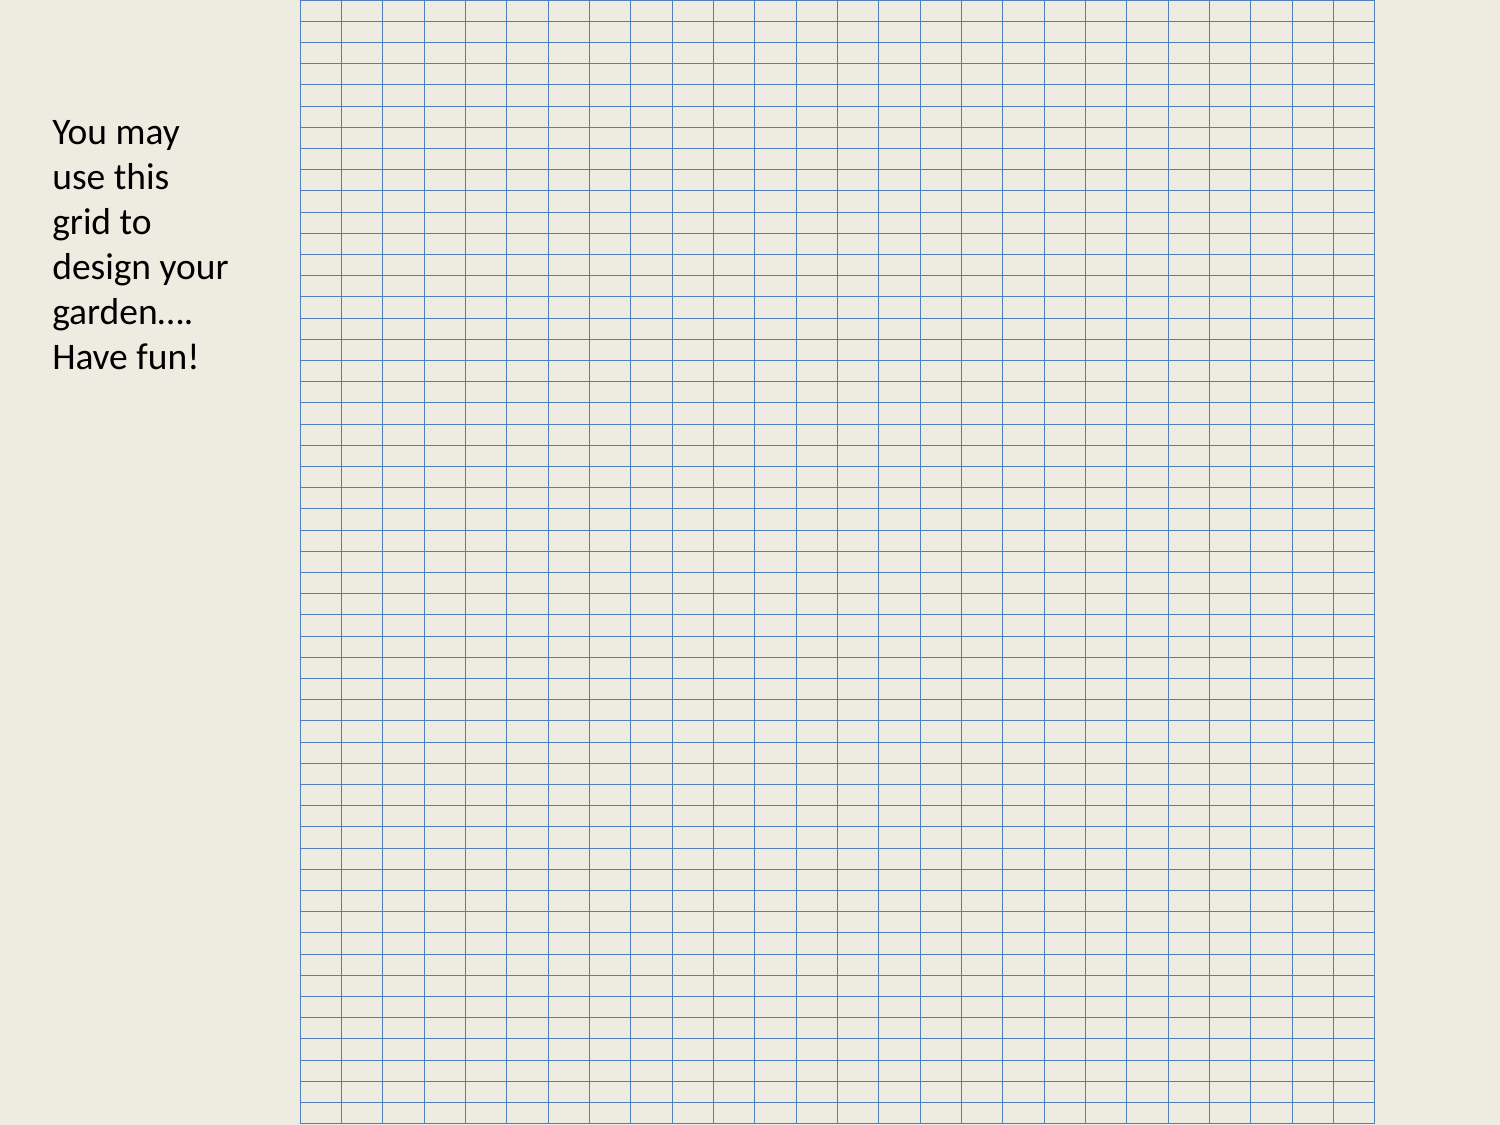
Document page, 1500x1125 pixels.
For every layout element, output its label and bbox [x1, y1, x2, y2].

table_cell [1003, 509, 1044, 530]
table_cell [549, 721, 589, 742]
table_cell [879, 573, 920, 593]
table_cell [466, 849, 506, 869]
table_cell [301, 785, 341, 805]
table_cell [714, 1039, 754, 1060]
table_cell [590, 721, 630, 742]
table_cell [921, 700, 961, 720]
table_cell [1086, 255, 1126, 275]
table_cell [590, 276, 630, 296]
table_cell [1251, 849, 1292, 869]
table_cell [1086, 721, 1126, 742]
table_cell [631, 1039, 672, 1060]
table_cell [631, 1103, 672, 1123]
table_cell [1169, 128, 1209, 148]
table_cell [1003, 806, 1044, 826]
table_cell [342, 679, 382, 699]
table_cell [1210, 170, 1250, 190]
table_cell [631, 213, 672, 233]
table_cell [1086, 382, 1126, 402]
table_cell [1127, 107, 1168, 127]
table_cell [921, 276, 961, 296]
table_cell [1169, 531, 1209, 551]
table_cell [1127, 128, 1168, 148]
table_cell [1210, 721, 1250, 742]
table_cell [1334, 1039, 1374, 1060]
table_cell [1210, 1103, 1250, 1123]
table_cell [590, 912, 630, 932]
table_cell [962, 255, 1002, 275]
table_cell [507, 297, 548, 318]
table_cell [1045, 976, 1085, 996]
table_cell [507, 615, 548, 636]
table_cell [1045, 403, 1085, 424]
table_cell [1334, 637, 1374, 657]
table_cell [755, 594, 796, 614]
table_cell [1334, 170, 1374, 190]
table_cell [1045, 446, 1085, 466]
table_cell [1251, 637, 1292, 657]
table_cell [342, 721, 382, 742]
table_cell [342, 1061, 382, 1081]
table_cell [342, 234, 382, 254]
table_cell [631, 997, 672, 1017]
table_cell [425, 764, 465, 784]
table_cell [797, 933, 837, 954]
table_cell [1293, 509, 1333, 530]
table_cell [590, 764, 630, 784]
table_cell [714, 276, 754, 296]
table_cell [425, 827, 465, 848]
table_cell [1086, 1039, 1126, 1060]
table_cell [590, 552, 630, 572]
table_cell [590, 827, 630, 848]
table_cell [342, 933, 382, 954]
table_cell [797, 276, 837, 296]
table_cell [1169, 191, 1209, 212]
table_cell [1086, 149, 1126, 169]
table_cell [383, 933, 424, 954]
table_cell [962, 933, 1002, 954]
table_cell [1251, 446, 1292, 466]
table_cell [673, 870, 713, 890]
table_cell [1210, 764, 1250, 784]
table_cell [631, 85, 672, 106]
table_cell [549, 785, 589, 805]
table_cell [301, 531, 341, 551]
table_cell [1293, 467, 1333, 487]
table_cell [1293, 870, 1333, 890]
table_cell [1334, 827, 1374, 848]
table_cell [507, 891, 548, 911]
table_cell [1169, 891, 1209, 911]
table_cell [755, 700, 796, 720]
table_cell [879, 128, 920, 148]
table_cell [383, 509, 424, 530]
table_cell [549, 467, 589, 487]
table_cell [1334, 870, 1374, 890]
table_cell [797, 425, 837, 445]
table_header [921, 1, 961, 21]
table_cell [1169, 382, 1209, 402]
table_cell [1086, 488, 1126, 508]
table_cell [962, 85, 1002, 106]
table_cell [301, 276, 341, 296]
table_cell [838, 509, 878, 530]
table_cell [921, 43, 961, 63]
table_cell [1127, 912, 1168, 932]
table_cell [507, 43, 548, 63]
table_cell [301, 340, 341, 360]
table_cell [466, 679, 506, 699]
table_cell [1251, 933, 1292, 954]
table_cell [962, 64, 1002, 84]
table_cell [425, 1018, 465, 1038]
table_cell [507, 933, 548, 954]
table_cell [838, 255, 878, 275]
table_cell [1334, 615, 1374, 636]
table_cell [879, 721, 920, 742]
table_cell [838, 382, 878, 402]
table_header [1045, 1, 1085, 21]
table_cell [1045, 658, 1085, 678]
table_cell [797, 700, 837, 720]
table_cell [962, 446, 1002, 466]
table_cell [755, 1039, 796, 1060]
table_cell [1293, 382, 1333, 402]
table_cell [1045, 764, 1085, 784]
table_cell [631, 255, 672, 275]
table_cell [383, 891, 424, 911]
table_cell [1251, 955, 1292, 975]
table_cell [549, 743, 589, 763]
table_cell [507, 721, 548, 742]
table_cell [879, 1061, 920, 1081]
table_cell [1251, 531, 1292, 551]
table_cell [383, 170, 424, 190]
table_cell [1127, 679, 1168, 699]
table_cell [1334, 1103, 1374, 1123]
table_cell [1045, 721, 1085, 742]
table_cell [1334, 340, 1374, 360]
table_cell [879, 1018, 920, 1038]
table_cell [1210, 361, 1250, 381]
table_cell [631, 700, 672, 720]
table_cell [921, 509, 961, 530]
table_cell [673, 403, 713, 424]
table_cell [1293, 1103, 1333, 1123]
table_cell [1293, 721, 1333, 742]
table_cell [1210, 531, 1250, 551]
table_cell [590, 213, 630, 233]
table_cell [549, 552, 589, 572]
table_cell [1003, 594, 1044, 614]
table_cell [425, 85, 465, 106]
table_cell [962, 743, 1002, 763]
table_cell [1293, 827, 1333, 848]
table_cell [755, 276, 796, 296]
table_cell [1210, 870, 1250, 890]
table_cell [590, 488, 630, 508]
table_cell [466, 933, 506, 954]
table_cell [425, 637, 465, 657]
table_cell [1334, 149, 1374, 169]
table_cell [1127, 467, 1168, 487]
table_cell [507, 234, 548, 254]
table_cell [631, 22, 672, 42]
table_cell [1127, 488, 1168, 508]
table_cell [1293, 361, 1333, 381]
table_cell [714, 213, 754, 233]
table_cell [1086, 637, 1126, 657]
table_cell [1293, 488, 1333, 508]
table_cell [1293, 997, 1333, 1017]
table_header [1003, 1, 1044, 21]
table_cell [797, 297, 837, 318]
table_cell [383, 615, 424, 636]
table_cell [1293, 149, 1333, 169]
table_cell [1003, 43, 1044, 63]
table_cell [425, 446, 465, 466]
table_cell [383, 340, 424, 360]
table_cell [1127, 297, 1168, 318]
table_cell [590, 743, 630, 763]
table_cell [1293, 43, 1333, 63]
table_cell [1169, 955, 1209, 975]
table_cell [1003, 403, 1044, 424]
table_cell [590, 1018, 630, 1038]
table_cell [1045, 997, 1085, 1017]
table_cell [714, 297, 754, 318]
table_cell [1045, 1061, 1085, 1081]
table_cell [425, 425, 465, 445]
table_cell [1169, 509, 1209, 530]
table_cell [1045, 361, 1085, 381]
table_cell [549, 531, 589, 551]
table_cell [383, 785, 424, 805]
table_cell [797, 997, 837, 1017]
table_cell [962, 849, 1002, 869]
table_cell [1127, 234, 1168, 254]
table_cell [1127, 785, 1168, 805]
table_cell [466, 955, 506, 975]
table_cell [797, 870, 837, 890]
table_cell [507, 743, 548, 763]
table_cell [1293, 806, 1333, 826]
table_cell [1127, 382, 1168, 402]
table_cell [1127, 509, 1168, 530]
table_cell [507, 870, 548, 890]
table_cell [549, 297, 589, 318]
table_cell [1169, 319, 1209, 339]
table_cell [1003, 615, 1044, 636]
table_cell [466, 149, 506, 169]
table_cell [301, 43, 341, 63]
table_cell [301, 255, 341, 275]
table_cell [838, 319, 878, 339]
table_cell [631, 319, 672, 339]
table_header [466, 1, 506, 21]
table_cell [879, 870, 920, 890]
table_cell [673, 531, 713, 551]
table_cell [425, 319, 465, 339]
table_cell [507, 531, 548, 551]
table_cell [1293, 594, 1333, 614]
table_cell [714, 912, 754, 932]
table_cell [838, 128, 878, 148]
table_cell [1334, 721, 1374, 742]
table_cell [301, 297, 341, 318]
table_cell [631, 615, 672, 636]
table_cell [466, 594, 506, 614]
table_cell [1334, 276, 1374, 296]
table_cell [755, 297, 796, 318]
table_cell [1003, 170, 1044, 190]
table_cell [507, 170, 548, 190]
table_cell [921, 912, 961, 932]
table_cell [879, 531, 920, 551]
table_cell [755, 785, 796, 805]
table_cell [549, 1039, 589, 1060]
table_cell [879, 658, 920, 678]
table_cell [1210, 43, 1250, 63]
table_cell [301, 403, 341, 424]
table_cell [1293, 276, 1333, 296]
table_cell [1003, 764, 1044, 784]
table_cell [755, 170, 796, 190]
table_cell [466, 425, 506, 445]
table_cell [631, 955, 672, 975]
table_cell [879, 1039, 920, 1060]
table_cell [962, 721, 1002, 742]
table_cell [714, 234, 754, 254]
table_cell [714, 319, 754, 339]
table_cell [797, 531, 837, 551]
table_cell [755, 85, 796, 106]
table_cell [1127, 700, 1168, 720]
table_cell [755, 234, 796, 254]
table_cell [301, 721, 341, 742]
table_cell [797, 637, 837, 657]
table_cell [1086, 912, 1126, 932]
table_header [1334, 1, 1374, 21]
table_cell [1127, 340, 1168, 360]
table_cell [879, 382, 920, 402]
table_cell [549, 425, 589, 445]
table_cell [425, 234, 465, 254]
table_cell [301, 806, 341, 826]
table_cell [962, 340, 1002, 360]
table_cell [838, 1082, 878, 1102]
table_header [1127, 1, 1168, 21]
table_cell [1210, 594, 1250, 614]
table_cell [631, 276, 672, 296]
table_cell [590, 22, 630, 42]
table_cell [797, 509, 837, 530]
table_cell [755, 403, 796, 424]
table_cell [879, 594, 920, 614]
table_cell [549, 107, 589, 127]
table_cell [838, 43, 878, 63]
table_cell [631, 764, 672, 784]
table_cell [1334, 955, 1374, 975]
table_cell [673, 467, 713, 487]
table_cell [301, 827, 341, 848]
table_cell [549, 1061, 589, 1081]
table_cell [507, 213, 548, 233]
table_cell [342, 425, 382, 445]
table_cell [714, 933, 754, 954]
table_cell [879, 107, 920, 127]
table_cell [383, 1039, 424, 1060]
table_cell [797, 128, 837, 148]
table_cell [1127, 64, 1168, 84]
table_cell [631, 573, 672, 593]
table_cell [1293, 764, 1333, 784]
table_cell [1210, 467, 1250, 487]
table_cell [921, 107, 961, 127]
table_cell [301, 976, 341, 996]
table_cell [879, 255, 920, 275]
table_cell [507, 1018, 548, 1038]
table_cell [1169, 1039, 1209, 1060]
table_cell [1045, 594, 1085, 614]
table_cell [1210, 658, 1250, 678]
table_cell [590, 297, 630, 318]
table_cell [797, 170, 837, 190]
table_cell [714, 43, 754, 63]
table_cell [1169, 912, 1209, 932]
table_cell [342, 382, 382, 402]
table_cell [631, 234, 672, 254]
table_cell [1003, 467, 1044, 487]
table_cell [714, 382, 754, 402]
table_cell [714, 764, 754, 784]
table_cell [342, 637, 382, 657]
table_cell [342, 764, 382, 784]
table_cell [921, 637, 961, 657]
table_cell [838, 743, 878, 763]
table_cell [838, 976, 878, 996]
table_cell [879, 340, 920, 360]
table_cell [1127, 446, 1168, 466]
table_cell [1003, 128, 1044, 148]
table_cell [755, 1082, 796, 1102]
table_cell [921, 361, 961, 381]
table_cell [1045, 637, 1085, 657]
table_cell [1251, 785, 1292, 805]
table_cell [383, 849, 424, 869]
table_cell [383, 976, 424, 996]
table_cell [1086, 1103, 1126, 1123]
table_cell [962, 297, 1002, 318]
table_cell [383, 743, 424, 763]
table_cell [1251, 573, 1292, 593]
table_cell [714, 700, 754, 720]
table_cell [673, 806, 713, 826]
table_cell [1127, 85, 1168, 106]
table_cell [425, 721, 465, 742]
table_cell [383, 107, 424, 127]
table_cell [1169, 933, 1209, 954]
table_cell [1127, 170, 1168, 190]
table_cell [301, 700, 341, 720]
table_cell [590, 615, 630, 636]
table_cell [1045, 234, 1085, 254]
table_cell [425, 255, 465, 275]
table_cell [1086, 128, 1126, 148]
table_cell [1003, 997, 1044, 1017]
table_cell [549, 128, 589, 148]
table_cell [1251, 403, 1292, 424]
table_cell [714, 955, 754, 975]
table_cell [673, 615, 713, 636]
table_cell [1334, 976, 1374, 996]
table_cell [301, 997, 341, 1017]
table_cell [342, 806, 382, 826]
table_cell [962, 1082, 1002, 1102]
table_cell [673, 64, 713, 84]
table_cell [714, 22, 754, 42]
table_cell [921, 1103, 961, 1123]
table_cell [507, 509, 548, 530]
table_cell [507, 658, 548, 678]
table_cell [755, 870, 796, 890]
table_cell [797, 594, 837, 614]
table_cell [714, 1103, 754, 1123]
table_cell [838, 849, 878, 869]
table_cell [507, 488, 548, 508]
table_cell [921, 764, 961, 784]
table_cell [714, 997, 754, 1017]
table_cell [1086, 658, 1126, 678]
table_cell [466, 488, 506, 508]
table_cell [1086, 170, 1126, 190]
table_cell [342, 573, 382, 593]
table_cell [549, 319, 589, 339]
table_cell [797, 1039, 837, 1060]
table_cell [838, 446, 878, 466]
table_cell [301, 446, 341, 466]
table_cell [879, 85, 920, 106]
table_cell [301, 764, 341, 784]
table_cell [879, 891, 920, 911]
table_cell [1293, 573, 1333, 593]
table_cell [507, 912, 548, 932]
table_cell [1003, 107, 1044, 127]
table_cell [466, 1082, 506, 1102]
table_cell [962, 637, 1002, 657]
table_cell [755, 637, 796, 657]
table_cell [549, 933, 589, 954]
table_cell [1334, 128, 1374, 148]
table_header [1251, 1, 1292, 21]
table_cell [921, 615, 961, 636]
table_cell [1169, 234, 1209, 254]
table_cell [1334, 785, 1374, 805]
table_cell [1003, 149, 1044, 169]
table_cell [797, 1082, 837, 1102]
table_cell [549, 22, 589, 42]
table_cell [466, 700, 506, 720]
table_cell [1127, 1082, 1168, 1102]
table_cell [673, 191, 713, 212]
table_cell [590, 997, 630, 1017]
table_cell [673, 891, 713, 911]
table_cell [1251, 976, 1292, 996]
table_cell [1251, 170, 1292, 190]
table_cell [962, 361, 1002, 381]
table_cell [466, 806, 506, 826]
table_cell [1045, 340, 1085, 360]
table_cell [1169, 637, 1209, 657]
table_cell [962, 552, 1002, 572]
table_cell [425, 594, 465, 614]
table_cell [1045, 827, 1085, 848]
table_cell [714, 170, 754, 190]
table_cell [1210, 382, 1250, 402]
table_cell [549, 446, 589, 466]
table_cell [838, 764, 878, 784]
table_cell [301, 85, 341, 106]
table_cell [466, 107, 506, 127]
table_cell [962, 170, 1002, 190]
table_cell [714, 743, 754, 763]
table_cell [879, 213, 920, 233]
table_cell [797, 658, 837, 678]
table_cell [631, 870, 672, 890]
table_cell [1251, 700, 1292, 720]
table_cell [549, 191, 589, 212]
table_cell [1251, 340, 1292, 360]
table_cell [1251, 1082, 1292, 1102]
table_cell [1251, 213, 1292, 233]
table_cell [1210, 107, 1250, 127]
table_cell [1169, 467, 1209, 487]
table_cell [590, 658, 630, 678]
table_cell [673, 43, 713, 63]
table_cell [797, 319, 837, 339]
table_cell [755, 615, 796, 636]
table_cell [1127, 594, 1168, 614]
table_cell [879, 785, 920, 805]
text_box [37, 99, 250, 385]
table_cell [714, 531, 754, 551]
table_cell [1293, 976, 1333, 996]
table_cell [755, 107, 796, 127]
table_cell [921, 191, 961, 212]
table_cell [921, 128, 961, 148]
table_cell [797, 22, 837, 42]
table_cell [342, 467, 382, 487]
table_cell [425, 743, 465, 763]
table_cell [1210, 128, 1250, 148]
table_cell [1086, 425, 1126, 445]
table_cell [1334, 806, 1374, 826]
table_cell [673, 128, 713, 148]
table_cell [631, 721, 672, 742]
table_cell [425, 128, 465, 148]
table_cell [673, 319, 713, 339]
table_cell [838, 891, 878, 911]
table_cell [1045, 467, 1085, 487]
table_cell [342, 615, 382, 636]
table_cell [342, 107, 382, 127]
table_cell [755, 976, 796, 996]
table_cell [714, 85, 754, 106]
table_cell [1169, 170, 1209, 190]
table_cell [1003, 870, 1044, 890]
table_cell [797, 340, 837, 360]
table_cell [466, 22, 506, 42]
table_cell [631, 425, 672, 445]
table_cell [714, 128, 754, 148]
table_cell [921, 213, 961, 233]
table_cell [1127, 764, 1168, 784]
table_cell [755, 573, 796, 593]
table_cell [425, 679, 465, 699]
table_cell [1086, 107, 1126, 127]
table_cell [1251, 276, 1292, 296]
table_cell [1045, 297, 1085, 318]
table_cell [755, 912, 796, 932]
table_cell [631, 128, 672, 148]
table_cell [673, 785, 713, 805]
table_cell [755, 255, 796, 275]
table_cell [342, 955, 382, 975]
table_cell [590, 149, 630, 169]
table_cell [755, 743, 796, 763]
table_cell [755, 488, 796, 508]
table_cell [714, 64, 754, 84]
table_cell [631, 552, 672, 572]
table_cell [1210, 637, 1250, 657]
table_cell [1169, 997, 1209, 1017]
table_cell [714, 255, 754, 275]
table_cell [838, 658, 878, 678]
table_cell [342, 658, 382, 678]
table_cell [879, 425, 920, 445]
table_cell [797, 43, 837, 63]
table_cell [383, 234, 424, 254]
table_cell [342, 594, 382, 614]
table_cell [1251, 658, 1292, 678]
table_cell [301, 170, 341, 190]
table_cell [962, 213, 1002, 233]
table_cell [1086, 933, 1126, 954]
table_cell [1251, 679, 1292, 699]
table_cell [673, 827, 713, 848]
table_cell [838, 721, 878, 742]
table_cell [797, 403, 837, 424]
table_cell [425, 107, 465, 127]
table_cell [962, 912, 1002, 932]
table_cell [921, 403, 961, 424]
table_cell [1127, 891, 1168, 911]
table_cell [921, 827, 961, 848]
table_cell [507, 594, 548, 614]
table_cell [962, 997, 1002, 1017]
table_cell [1210, 297, 1250, 318]
table_cell [755, 64, 796, 84]
table_cell [1127, 361, 1168, 381]
table_cell [714, 340, 754, 360]
table_cell [631, 467, 672, 487]
table_cell [1293, 531, 1333, 551]
table_cell [590, 64, 630, 84]
table_cell [549, 976, 589, 996]
table_cell [1127, 213, 1168, 233]
table_cell [383, 531, 424, 551]
table_cell [797, 382, 837, 402]
table_cell [631, 912, 672, 932]
table_cell [962, 234, 1002, 254]
table_cell [962, 531, 1002, 551]
table_cell [549, 827, 589, 848]
table_cell [507, 785, 548, 805]
table_cell [590, 1082, 630, 1102]
table_cell [1003, 191, 1044, 212]
table_cell [590, 870, 630, 890]
table_cell [590, 637, 630, 657]
table_cell [879, 849, 920, 869]
table_cell [797, 234, 837, 254]
table_cell [466, 446, 506, 466]
table_cell [1293, 637, 1333, 657]
table_cell [1251, 912, 1292, 932]
table_cell [1251, 319, 1292, 339]
table_cell [383, 425, 424, 445]
table_cell [673, 721, 713, 742]
table_cell [425, 488, 465, 508]
table_cell [1045, 552, 1085, 572]
table_cell [383, 806, 424, 826]
table_cell [507, 976, 548, 996]
table_cell [838, 276, 878, 296]
table_cell [466, 382, 506, 402]
table_cell [590, 806, 630, 826]
table_cell [962, 191, 1002, 212]
table_cell [1045, 22, 1085, 42]
table_cell [1334, 488, 1374, 508]
table_cell [549, 1018, 589, 1038]
table_cell [590, 849, 630, 869]
table_cell [838, 552, 878, 572]
table_cell [342, 276, 382, 296]
table_cell [1003, 1018, 1044, 1038]
table_cell [590, 340, 630, 360]
table_cell [549, 170, 589, 190]
table_cell [383, 297, 424, 318]
table_cell [1127, 319, 1168, 339]
table_cell [590, 785, 630, 805]
table_cell [549, 764, 589, 784]
table_cell [1334, 191, 1374, 212]
table_cell [507, 128, 548, 148]
table_cell [631, 785, 672, 805]
table_cell [1045, 933, 1085, 954]
table_cell [714, 467, 754, 487]
table_cell [301, 107, 341, 127]
table_cell [1293, 297, 1333, 318]
table_cell [1127, 933, 1168, 954]
table_cell [1334, 85, 1374, 106]
table_cell [466, 213, 506, 233]
table_cell [1127, 149, 1168, 169]
table_cell [797, 213, 837, 233]
table_cell [962, 764, 1002, 784]
table_header [1169, 1, 1209, 21]
table_cell [838, 361, 878, 381]
table_cell [1210, 425, 1250, 445]
table_cell [879, 297, 920, 318]
table_cell [1210, 615, 1250, 636]
table_cell [1169, 213, 1209, 233]
table_cell [1003, 891, 1044, 911]
table_cell [507, 149, 548, 169]
table_cell [507, 382, 548, 402]
table_cell [1046, 65, 1084, 83]
table_cell [1169, 785, 1209, 805]
table_cell [1086, 552, 1126, 572]
table_cell [1293, 891, 1333, 911]
table_cell [673, 446, 713, 466]
table_cell [921, 870, 961, 890]
table_cell [1210, 806, 1250, 826]
table_cell [838, 1039, 878, 1060]
table_cell [1169, 361, 1209, 381]
table_cell [1127, 255, 1168, 275]
table_cell [797, 85, 837, 106]
table_cell [1003, 679, 1044, 699]
table_cell [507, 955, 548, 975]
table_cell [797, 743, 837, 763]
table_cell [1003, 255, 1044, 275]
table_cell [507, 107, 548, 127]
table_cell [1251, 721, 1292, 742]
table_cell [1003, 1039, 1044, 1060]
table_cell [301, 488, 341, 508]
table_cell [507, 361, 548, 381]
table_cell [301, 594, 341, 614]
table_cell [383, 870, 424, 890]
table_cell [425, 403, 465, 424]
table_cell [1086, 1061, 1126, 1081]
table_cell [507, 1103, 548, 1123]
table_cell [1127, 43, 1168, 63]
table_cell [425, 997, 465, 1017]
table_cell [1003, 1103, 1044, 1123]
table_cell [549, 997, 589, 1017]
table_cell [755, 382, 796, 402]
table_cell [962, 509, 1002, 530]
table_cell [673, 1103, 713, 1123]
table_cell [879, 467, 920, 487]
table_cell [590, 382, 630, 402]
table_cell [1127, 573, 1168, 593]
table_cell [631, 488, 672, 508]
table_cell [921, 743, 961, 763]
table_cell [590, 679, 630, 699]
table_cell [1334, 297, 1374, 318]
table_cell [425, 170, 465, 190]
table_cell [755, 933, 796, 954]
table_cell [383, 1082, 424, 1102]
table_cell [755, 806, 796, 826]
table_cell [1086, 276, 1126, 296]
table_cell [383, 1103, 424, 1123]
table_cell [838, 679, 878, 699]
table_cell [342, 488, 382, 508]
table_cell [714, 721, 754, 742]
table_cell [921, 255, 961, 275]
table_cell [466, 170, 506, 190]
table_cell [342, 785, 382, 805]
table_cell [1003, 213, 1044, 233]
table_cell [631, 382, 672, 402]
table_cell [631, 403, 672, 424]
table_cell [714, 509, 754, 530]
table_cell [1251, 594, 1292, 614]
table_cell [507, 255, 548, 275]
table_cell [1003, 976, 1044, 996]
table_cell [673, 234, 713, 254]
table_header [342, 1, 382, 21]
table_cell [673, 509, 713, 530]
table_cell [1045, 785, 1085, 805]
table_cell [466, 785, 506, 805]
table_cell [1045, 1082, 1085, 1102]
table_cell [1045, 425, 1085, 445]
table_cell [342, 849, 382, 869]
table_cell [342, 43, 382, 63]
table_cell [631, 1061, 672, 1081]
table_cell [673, 552, 713, 572]
table_cell [549, 955, 589, 975]
table_cell [383, 446, 424, 466]
table_cell [507, 276, 548, 296]
table_cell [466, 297, 506, 318]
table_cell [755, 22, 796, 42]
table_cell [838, 997, 878, 1017]
table_cell [755, 191, 796, 212]
table_cell [1334, 467, 1374, 487]
table_cell [1210, 255, 1250, 275]
table_cell [1251, 128, 1292, 148]
table_cell [838, 107, 878, 127]
table_cell [673, 22, 713, 42]
table_cell [962, 467, 1002, 487]
table_cell [1210, 64, 1250, 84]
table_cell [1334, 382, 1374, 402]
table_cell [425, 467, 465, 487]
table_cell [383, 679, 424, 699]
table_cell [383, 594, 424, 614]
table_cell [673, 594, 713, 614]
table_cell [301, 849, 341, 869]
table_cell [590, 1103, 630, 1123]
table_cell [879, 743, 920, 763]
table_cell [1169, 297, 1209, 318]
table_cell [755, 721, 796, 742]
table_header [1293, 1, 1333, 21]
table_cell [921, 234, 961, 254]
table_cell [879, 679, 920, 699]
table_cell [879, 955, 920, 975]
table_cell [1210, 1061, 1250, 1081]
table_cell [425, 1061, 465, 1081]
table_cell [383, 658, 424, 678]
table_cell [962, 403, 1002, 424]
table_cell [342, 1018, 382, 1038]
table_cell [1251, 22, 1292, 42]
table_cell [714, 658, 754, 678]
table_cell [838, 827, 878, 848]
table_cell [507, 85, 548, 106]
table_cell [507, 997, 548, 1017]
table_cell [342, 976, 382, 996]
table_cell [1210, 785, 1250, 805]
table_cell [838, 170, 878, 190]
table_cell [1045, 488, 1085, 508]
table_cell [301, 870, 341, 890]
table_header [507, 1, 548, 21]
table_cell [1003, 488, 1044, 508]
table_cell [1003, 955, 1044, 975]
table_cell [507, 552, 548, 572]
table_cell [342, 361, 382, 381]
table_cell [1045, 891, 1085, 911]
table_cell [631, 637, 672, 657]
table_cell [1334, 997, 1374, 1017]
table_cell [673, 85, 713, 106]
table_cell [383, 213, 424, 233]
table_cell [921, 933, 961, 954]
table_cell [838, 191, 878, 212]
table_cell [1003, 297, 1044, 318]
table_cell [673, 1082, 713, 1102]
table_cell [755, 849, 796, 869]
table_header [755, 1, 796, 21]
table_cell [797, 446, 837, 466]
table_cell [1251, 255, 1292, 275]
table_cell [1003, 849, 1044, 869]
table_cell [383, 467, 424, 487]
table_cell [755, 679, 796, 699]
table_cell [1045, 679, 1085, 699]
table_cell [838, 1103, 878, 1123]
table_cell [549, 43, 589, 63]
table_cell [631, 149, 672, 169]
table_cell [549, 255, 589, 275]
table_cell [879, 912, 920, 932]
table_cell [425, 149, 465, 169]
table_cell [507, 1061, 548, 1081]
table_cell [921, 552, 961, 572]
table_cell [1169, 721, 1209, 742]
table_cell [838, 340, 878, 360]
table_cell [1210, 1039, 1250, 1060]
table_cell [507, 22, 548, 42]
table_cell [590, 85, 630, 106]
table_cell [1210, 743, 1250, 763]
table_cell [1251, 1018, 1292, 1038]
table_cell [383, 22, 424, 42]
table_cell [631, 658, 672, 678]
table_cell [1127, 806, 1168, 826]
table_cell [1003, 785, 1044, 805]
table_cell [383, 85, 424, 106]
table_cell [879, 1103, 920, 1123]
table_cell [549, 870, 589, 890]
table_cell [631, 679, 672, 699]
table_cell [838, 149, 878, 169]
table_cell [1334, 446, 1374, 466]
table_cell [1293, 446, 1333, 466]
table_cell [921, 1018, 961, 1038]
table_cell [507, 806, 548, 826]
table_cell [1086, 43, 1126, 63]
table_cell [1003, 382, 1044, 402]
table_cell [1127, 849, 1168, 869]
table_cell [879, 615, 920, 636]
table_cell [1334, 700, 1374, 720]
table_cell [1334, 594, 1374, 614]
table_cell [1045, 85, 1085, 106]
table_cell [1086, 297, 1126, 318]
table_cell [921, 573, 961, 593]
table_cell [921, 679, 961, 699]
table_cell [590, 170, 630, 190]
table_cell [921, 955, 961, 975]
table_cell [1003, 276, 1044, 296]
table_cell [1045, 1018, 1085, 1038]
table_cell [1127, 870, 1168, 890]
table_cell [673, 997, 713, 1017]
table_cell [1045, 43, 1085, 63]
table_cell [1127, 1039, 1168, 1060]
table_cell [425, 552, 465, 572]
table_cell [1045, 573, 1085, 593]
table_cell [962, 658, 1002, 678]
table_cell [383, 997, 424, 1017]
table_cell [1334, 425, 1374, 445]
table_cell [383, 637, 424, 657]
table_cell [549, 912, 589, 932]
table_cell [962, 382, 1002, 402]
table_cell [755, 361, 796, 381]
table_header [549, 1, 589, 21]
table_cell [673, 1039, 713, 1060]
table_cell [1293, 849, 1333, 869]
table_cell [1293, 552, 1333, 572]
table_cell [425, 849, 465, 869]
table_cell [1210, 1018, 1250, 1038]
table_cell [1003, 425, 1044, 445]
table_cell [590, 933, 630, 954]
table_cell [342, 170, 382, 190]
table_cell [1251, 234, 1292, 254]
table_cell [1210, 319, 1250, 339]
table_cell [838, 425, 878, 445]
table_cell [879, 552, 920, 572]
table_cell [1086, 806, 1126, 826]
table_cell [631, 976, 672, 996]
table_cell [466, 403, 506, 424]
table_cell [425, 382, 465, 402]
table_cell [1169, 64, 1209, 84]
table_cell [631, 806, 672, 826]
table_cell [1169, 700, 1209, 720]
table_cell [1334, 891, 1374, 911]
table_cell [1210, 488, 1250, 508]
table_cell [962, 594, 1002, 614]
table_cell [549, 149, 589, 169]
table_cell [797, 255, 837, 275]
table_cell [838, 64, 878, 84]
table_cell [1293, 1082, 1333, 1102]
table_cell [1251, 1039, 1292, 1060]
table_cell [921, 319, 961, 339]
table_cell [301, 234, 341, 254]
table_header [631, 1, 672, 21]
table_cell [1293, 425, 1333, 445]
table_cell [1127, 531, 1168, 551]
table_cell [797, 827, 837, 848]
table_cell [590, 467, 630, 487]
table_cell [1169, 573, 1209, 593]
table_cell [466, 64, 506, 84]
table_cell [1334, 361, 1374, 381]
table_cell [631, 1018, 672, 1038]
table_cell [838, 912, 878, 932]
table_cell [1045, 1103, 1085, 1123]
table_cell [879, 170, 920, 190]
table_cell [921, 721, 961, 742]
table_cell [673, 276, 713, 296]
table_cell [342, 870, 382, 890]
table_cell [631, 594, 672, 614]
table_cell [879, 234, 920, 254]
table_cell [507, 425, 548, 445]
table_cell [797, 721, 837, 742]
table_cell [590, 43, 630, 63]
table_cell [590, 425, 630, 445]
table_cell [425, 976, 465, 996]
table_cell [879, 403, 920, 424]
table_cell [1169, 976, 1209, 996]
table_cell [301, 1018, 341, 1038]
table_cell [838, 531, 878, 551]
table_cell [1210, 403, 1250, 424]
table_cell [1169, 679, 1209, 699]
table_cell [1334, 573, 1374, 593]
table_cell [962, 488, 1002, 508]
table_cell [1127, 658, 1168, 678]
table_cell [797, 107, 837, 127]
table_cell [342, 891, 382, 911]
table_cell [425, 912, 465, 932]
table_cell [1086, 849, 1126, 869]
table_cell [714, 425, 754, 445]
table_cell [342, 743, 382, 763]
table_cell [1003, 234, 1044, 254]
table_cell [301, 933, 341, 954]
table_cell [1334, 912, 1374, 932]
table_cell [1086, 340, 1126, 360]
table_cell [673, 213, 713, 233]
table_cell [1086, 467, 1126, 487]
table_cell [714, 552, 754, 572]
table_cell [507, 446, 548, 466]
table_cell [590, 891, 630, 911]
table_cell [673, 764, 713, 784]
table_cell [1086, 64, 1126, 84]
table_cell [921, 806, 961, 826]
table_cell [1251, 382, 1292, 402]
table_cell [962, 107, 1002, 127]
table_cell [797, 806, 837, 826]
table_cell [1251, 615, 1292, 636]
table_header [714, 1, 754, 21]
table_cell [1251, 297, 1292, 318]
table_header [797, 1, 837, 21]
table_cell [673, 658, 713, 678]
table_cell [838, 234, 878, 254]
table_cell [714, 149, 754, 169]
table_cell [383, 1018, 424, 1038]
table_cell [1210, 276, 1250, 296]
table_cell [342, 403, 382, 424]
table_cell [301, 22, 341, 42]
table_cell [755, 1061, 796, 1081]
table_cell [673, 700, 713, 720]
table_cell [383, 128, 424, 148]
table_cell [1086, 234, 1126, 254]
table_cell [507, 637, 548, 657]
table_cell [631, 170, 672, 190]
table_cell [1334, 403, 1374, 424]
table_cell [466, 85, 506, 106]
table_cell [301, 743, 341, 763]
table_cell [1127, 552, 1168, 572]
table_cell [1127, 976, 1168, 996]
table_cell [673, 933, 713, 954]
table_cell [425, 276, 465, 296]
table_cell [797, 64, 837, 84]
table_cell [797, 955, 837, 975]
table_cell [921, 446, 961, 466]
table_cell [1169, 849, 1209, 869]
table_cell [631, 531, 672, 551]
table_cell [1334, 933, 1374, 954]
table_cell [1127, 191, 1168, 212]
table_cell [1045, 319, 1085, 339]
table_cell [631, 827, 672, 848]
table_cell [1251, 64, 1292, 84]
table_cell [466, 743, 506, 763]
table_cell [1293, 955, 1333, 975]
table_cell [1045, 509, 1085, 530]
table_cell [879, 827, 920, 848]
table_cell [921, 297, 961, 318]
table_cell [879, 319, 920, 339]
table_cell [1169, 488, 1209, 508]
table_cell [383, 955, 424, 975]
table_cell [838, 615, 878, 636]
table_cell [755, 340, 796, 360]
table_cell [507, 403, 548, 424]
table_cell [1334, 1018, 1374, 1038]
table_cell [383, 43, 424, 63]
table_cell [549, 891, 589, 911]
table_cell [879, 446, 920, 466]
table_cell [962, 276, 1002, 296]
table_cell [1334, 509, 1374, 530]
table_cell [1003, 912, 1044, 932]
table_cell [755, 997, 796, 1017]
table_cell [921, 170, 961, 190]
table_cell [921, 531, 961, 551]
table_cell [590, 128, 630, 148]
table_cell [1210, 827, 1250, 848]
table_cell [673, 488, 713, 508]
table_cell [838, 870, 878, 890]
table_cell [342, 255, 382, 275]
table_cell [1334, 319, 1374, 339]
table_cell [1086, 870, 1126, 890]
table_cell [1086, 213, 1126, 233]
table_cell [549, 573, 589, 593]
table_cell [301, 637, 341, 657]
table_cell [673, 976, 713, 996]
table_cell [673, 340, 713, 360]
table_cell [921, 64, 961, 84]
table_cell [507, 340, 548, 360]
table_cell [466, 255, 506, 275]
table_cell [755, 1018, 796, 1038]
table_cell [714, 1082, 754, 1102]
table_cell [879, 488, 920, 508]
table_cell [1045, 615, 1085, 636]
table_cell [631, 933, 672, 954]
table_cell [1169, 806, 1209, 826]
table_cell [714, 679, 754, 699]
table_cell [631, 43, 672, 63]
table_cell [1086, 976, 1126, 996]
table_cell [1086, 191, 1126, 212]
table_cell [1251, 891, 1292, 911]
table_cell [1169, 403, 1209, 424]
table_cell [797, 891, 837, 911]
table_cell [425, 785, 465, 805]
table_cell [1293, 403, 1333, 424]
table_cell [301, 658, 341, 678]
table_cell [1127, 403, 1168, 424]
table_cell [301, 912, 341, 932]
table_cell [879, 1082, 920, 1102]
table_cell [714, 806, 754, 826]
table_cell [714, 446, 754, 466]
table_cell [631, 191, 672, 212]
table_cell [879, 276, 920, 296]
table_cell [383, 276, 424, 296]
table_cell [549, 361, 589, 381]
table_cell [631, 849, 672, 869]
table_cell [797, 764, 837, 784]
table_cell [1045, 170, 1085, 190]
table_cell [714, 573, 754, 593]
table_cell [714, 488, 754, 508]
table_cell [507, 764, 548, 784]
table_cell [549, 849, 589, 869]
table_cell [1045, 382, 1085, 402]
table_cell [1293, 1039, 1333, 1060]
table_cell [466, 43, 506, 63]
table_cell [1334, 1061, 1374, 1081]
table_cell [755, 128, 796, 148]
table_cell [921, 382, 961, 402]
table_cell [962, 615, 1002, 636]
table_cell [466, 1103, 506, 1123]
table_cell [425, 1039, 465, 1060]
table_cell [507, 849, 548, 869]
table_cell [631, 509, 672, 530]
table_cell [1045, 955, 1085, 975]
table_cell [466, 361, 506, 381]
table_cell [1334, 1082, 1374, 1102]
table_cell [425, 191, 465, 212]
table_cell [342, 552, 382, 572]
table_cell [1086, 785, 1126, 805]
table_cell [301, 1103, 341, 1123]
table_cell [962, 149, 1002, 169]
table_cell [1210, 955, 1250, 975]
table_cell [1086, 891, 1126, 911]
table_cell [425, 573, 465, 593]
table_cell [673, 849, 713, 869]
table_cell [1086, 1018, 1126, 1038]
table_cell [631, 743, 672, 763]
table_cell [1210, 149, 1250, 169]
table_cell [1293, 933, 1333, 954]
table_cell [342, 1039, 382, 1060]
table_cell [1086, 594, 1126, 614]
table_cell [1003, 1082, 1044, 1102]
table_cell [1169, 870, 1209, 890]
table_cell [921, 467, 961, 487]
table_cell [1127, 276, 1168, 296]
table_cell [1251, 764, 1292, 784]
table_cell [425, 615, 465, 636]
table_cell [1210, 234, 1250, 254]
table_cell [1127, 22, 1168, 42]
table_cell [1169, 276, 1209, 296]
table_cell [383, 191, 424, 212]
table_cell [342, 912, 382, 932]
table_cell [549, 615, 589, 636]
table_cell [1003, 1061, 1044, 1081]
table_cell [590, 319, 630, 339]
table_cell [507, 64, 548, 84]
table_header [962, 1, 1002, 21]
table_cell [1169, 827, 1209, 848]
table_cell [1045, 276, 1085, 296]
table_cell [590, 573, 630, 593]
table_cell [549, 85, 589, 106]
table_cell [714, 107, 754, 127]
table_cell [383, 403, 424, 424]
table_cell [714, 1061, 754, 1081]
table_cell [755, 319, 796, 339]
table_cell [301, 361, 341, 381]
table_cell [673, 382, 713, 402]
table_cell [797, 785, 837, 805]
table_cell [797, 191, 837, 212]
table_cell [714, 870, 754, 890]
table_cell [1086, 403, 1126, 424]
table_cell [466, 552, 506, 572]
table_cell [1003, 85, 1044, 106]
table_cell [425, 700, 465, 720]
table_cell [1293, 170, 1333, 190]
table_cell [342, 297, 382, 318]
table_cell [797, 912, 837, 932]
table_cell [962, 1103, 1002, 1123]
table_cell [1086, 615, 1126, 636]
table_cell [383, 319, 424, 339]
table_cell [1334, 743, 1374, 763]
table_cell [714, 637, 754, 657]
table_cell [507, 467, 548, 487]
table_cell [590, 403, 630, 424]
table_cell [962, 891, 1002, 911]
table_cell [921, 1082, 961, 1102]
table_cell [1251, 191, 1292, 212]
table_cell [301, 615, 341, 636]
table_cell [838, 785, 878, 805]
table_cell [1293, 743, 1333, 763]
table_cell [1086, 531, 1126, 551]
table_cell [921, 594, 961, 614]
table_cell [1045, 213, 1085, 233]
table_cell [342, 191, 382, 212]
table_cell [962, 43, 1002, 63]
table_cell [1045, 849, 1085, 869]
table_cell [549, 64, 589, 84]
table_cell [797, 467, 837, 487]
table_cell [631, 340, 672, 360]
table_cell [383, 764, 424, 784]
table_cell [1169, 43, 1209, 63]
table_cell [755, 891, 796, 911]
table_cell [342, 1082, 382, 1102]
table_cell [1045, 531, 1085, 551]
table_cell [673, 679, 713, 699]
table_cell [1045, 149, 1085, 169]
table_cell [301, 319, 341, 339]
table_cell [1003, 700, 1044, 720]
table_cell [549, 1103, 589, 1123]
table_cell [1334, 679, 1374, 699]
table_cell [755, 552, 796, 572]
table_cell [1293, 234, 1333, 254]
table_cell [1251, 149, 1292, 169]
table_cell [838, 1061, 878, 1081]
table_cell [1045, 191, 1085, 212]
table_cell [879, 361, 920, 381]
table_cell [714, 1018, 754, 1038]
table_cell [425, 870, 465, 890]
table_cell [1293, 700, 1333, 720]
table_cell [1210, 552, 1250, 572]
table_cell [1210, 933, 1250, 954]
table_cell [1003, 658, 1044, 678]
table_cell [301, 1061, 341, 1081]
table_cell [549, 509, 589, 530]
table_cell [383, 827, 424, 848]
table_cell [466, 191, 506, 212]
table_cell [1127, 1018, 1168, 1038]
table_cell [1086, 700, 1126, 720]
table_cell [631, 361, 672, 381]
table_cell [1293, 319, 1333, 339]
table_cell [1127, 721, 1168, 742]
table_cell [1334, 849, 1374, 869]
table_cell [466, 340, 506, 360]
table_cell [1210, 509, 1250, 530]
table_cell [838, 594, 878, 614]
table_cell [1293, 1018, 1333, 1038]
table_cell [1334, 552, 1374, 572]
table_cell [755, 531, 796, 551]
table_cell [342, 319, 382, 339]
table_cell [755, 658, 796, 678]
table_cell [673, 637, 713, 657]
table_cell [1127, 997, 1168, 1017]
table_cell [797, 1103, 837, 1123]
table_cell [1169, 1061, 1209, 1081]
table_cell [714, 891, 754, 911]
table_cell [1169, 1018, 1209, 1038]
table_cell [301, 149, 341, 169]
table_cell [962, 785, 1002, 805]
table_cell [466, 615, 506, 636]
table_cell [466, 234, 506, 254]
table_cell [1127, 827, 1168, 848]
table_cell [342, 22, 382, 42]
table_cell [1045, 870, 1085, 890]
table_cell [673, 573, 713, 593]
table_cell [714, 827, 754, 848]
table_cell [383, 64, 424, 84]
table_cell [962, 1018, 1002, 1038]
table_cell [301, 128, 341, 148]
table_cell [921, 891, 961, 911]
table_cell [962, 319, 1002, 339]
table_cell [1251, 552, 1292, 572]
table_cell [590, 700, 630, 720]
table_cell [714, 615, 754, 636]
table_cell [507, 573, 548, 593]
table_cell [673, 297, 713, 318]
table_cell [342, 446, 382, 466]
table_cell [1003, 743, 1044, 763]
table_cell [879, 700, 920, 720]
table_cell [383, 552, 424, 572]
table_cell [1251, 509, 1292, 530]
table_cell [425, 213, 465, 233]
table_cell [1086, 827, 1126, 848]
table_cell [466, 319, 506, 339]
table_cell [342, 531, 382, 551]
table_cell [590, 531, 630, 551]
table_cell [1086, 446, 1126, 466]
table_cell [838, 573, 878, 593]
table_cell [921, 85, 961, 106]
table_cell [962, 1039, 1002, 1060]
table_cell [1210, 85, 1250, 106]
table_cell [1127, 425, 1168, 445]
table_cell [921, 22, 961, 42]
table_cell [755, 446, 796, 466]
table_cell [1210, 679, 1250, 699]
table_cell [1334, 255, 1374, 275]
table_cell [797, 573, 837, 593]
table_cell [507, 700, 548, 720]
table_cell [797, 1018, 837, 1038]
table_cell [383, 912, 424, 932]
table_cell [1293, 85, 1333, 106]
table_cell [838, 213, 878, 233]
table_cell [1086, 679, 1126, 699]
table_cell [1169, 107, 1209, 127]
table_cell [466, 997, 506, 1017]
table_cell [838, 297, 878, 318]
table_cell [755, 149, 796, 169]
table_header [879, 1, 920, 21]
table_cell [879, 509, 920, 530]
table_cell [549, 213, 589, 233]
table_cell [1293, 679, 1333, 699]
table_cell [1169, 22, 1209, 42]
table_cell [425, 361, 465, 381]
table_cell [1251, 85, 1292, 106]
table_cell [838, 955, 878, 975]
table_cell [1003, 22, 1044, 42]
table_cell [342, 997, 382, 1017]
table_cell [301, 891, 341, 911]
table_cell [838, 85, 878, 106]
table_cell [1251, 1061, 1292, 1081]
table_cell [1251, 43, 1292, 63]
table_cell [921, 658, 961, 678]
table_cell [425, 933, 465, 954]
table_cell [342, 128, 382, 148]
table_cell [466, 128, 506, 148]
table_cell [962, 976, 1002, 996]
table_cell [673, 1018, 713, 1038]
table_cell [342, 1103, 382, 1123]
table_cell [673, 107, 713, 127]
table_cell [962, 870, 1002, 890]
table_cell [1003, 531, 1044, 551]
table_cell [797, 849, 837, 869]
table_cell [631, 107, 672, 127]
table_cell [797, 488, 837, 508]
table_cell [425, 806, 465, 826]
table_cell [383, 700, 424, 720]
table_cell [342, 213, 382, 233]
table_cell [425, 1082, 465, 1102]
table_cell [1086, 509, 1126, 530]
table_cell [673, 255, 713, 275]
table_cell [962, 679, 1002, 699]
table_cell [383, 382, 424, 402]
table_cell [590, 255, 630, 275]
table_cell [1045, 255, 1085, 275]
table_cell [1251, 1103, 1292, 1123]
table_cell [1086, 573, 1126, 593]
table_header [1086, 1, 1126, 21]
table_cell [755, 43, 796, 63]
table_cell [838, 467, 878, 487]
table_cell [797, 552, 837, 572]
table_cell [631, 446, 672, 466]
table_cell [1210, 912, 1250, 932]
table_cell [1334, 234, 1374, 254]
table_cell [301, 573, 341, 593]
table_cell [1003, 721, 1044, 742]
table_cell [466, 467, 506, 487]
table_cell [838, 700, 878, 720]
table_cell [1293, 213, 1333, 233]
table_cell [1169, 594, 1209, 614]
table_header [383, 1, 424, 21]
table_cell [1251, 997, 1292, 1017]
table_cell [549, 679, 589, 699]
table_cell [425, 64, 465, 84]
table_cell [425, 509, 465, 530]
table_cell [673, 361, 713, 381]
table_header [673, 1, 713, 21]
table_cell [383, 573, 424, 593]
table_cell [879, 764, 920, 784]
table_cell [755, 764, 796, 784]
table_cell [383, 721, 424, 742]
table_cell [673, 743, 713, 763]
table_cell [1169, 743, 1209, 763]
table_cell [1127, 955, 1168, 975]
table_cell [1210, 976, 1250, 996]
table_cell [549, 637, 589, 657]
table_cell [1210, 446, 1250, 466]
table_cell [673, 425, 713, 445]
table_cell [507, 827, 548, 848]
table_cell [466, 721, 506, 742]
table_cell [466, 912, 506, 932]
table_cell [425, 22, 465, 42]
table_cell [1045, 1039, 1085, 1060]
table_cell [714, 849, 754, 869]
table_cell [921, 785, 961, 805]
table_cell [1086, 85, 1126, 106]
table_cell [1045, 912, 1085, 932]
table_cell [879, 806, 920, 826]
table_cell [590, 1039, 630, 1060]
table_cell [1334, 64, 1374, 84]
table_cell [1003, 573, 1044, 593]
table_cell [1251, 806, 1292, 826]
table_cell [342, 827, 382, 848]
table_cell [549, 234, 589, 254]
table_cell [1210, 891, 1250, 911]
table_cell [714, 976, 754, 996]
table_cell [1086, 361, 1126, 381]
table_cell [1293, 615, 1333, 636]
table_cell [1045, 107, 1085, 127]
table_cell [1251, 827, 1292, 848]
table_cell [962, 573, 1002, 593]
table_cell [673, 170, 713, 190]
table_cell [879, 64, 920, 84]
table_cell [962, 955, 1002, 975]
table_cell [921, 976, 961, 996]
table_cell [342, 700, 382, 720]
table_cell [879, 43, 920, 63]
table_cell [1169, 340, 1209, 360]
table_cell [1293, 785, 1333, 805]
table_cell [1293, 912, 1333, 932]
table_cell [1293, 658, 1333, 678]
table_cell [673, 1061, 713, 1081]
table_cell [466, 976, 506, 996]
table_cell [301, 467, 341, 487]
table_cell [301, 509, 341, 530]
table_cell [838, 1018, 878, 1038]
table_cell [1003, 64, 1044, 84]
table_cell [1210, 213, 1250, 233]
table_cell [921, 997, 961, 1017]
table_cell [383, 361, 424, 381]
table_cell [1169, 255, 1209, 275]
table_cell [797, 976, 837, 996]
table_cell [1086, 319, 1126, 339]
table_cell [797, 615, 837, 636]
table_cell [466, 637, 506, 657]
table_cell [631, 891, 672, 911]
table_cell [879, 637, 920, 657]
table_cell [1210, 573, 1250, 593]
table_cell [1210, 1082, 1250, 1102]
table_cell [425, 340, 465, 360]
table_cell [549, 276, 589, 296]
table_cell [1210, 997, 1250, 1017]
table_cell [879, 997, 920, 1017]
table_cell [301, 64, 341, 84]
table_cell [1127, 743, 1168, 763]
table_cell [1251, 361, 1292, 381]
table_cell [1334, 658, 1374, 678]
table_cell [590, 361, 630, 381]
table_cell [466, 276, 506, 296]
table_cell [549, 488, 589, 508]
table_cell [549, 806, 589, 826]
table_cell [383, 255, 424, 275]
table_cell [1127, 615, 1168, 636]
table_cell [425, 658, 465, 678]
table_cell [301, 1082, 341, 1102]
table_cell [1086, 997, 1126, 1017]
table_cell [879, 191, 920, 212]
table_cell [714, 361, 754, 381]
table_cell [466, 827, 506, 848]
table_cell [673, 912, 713, 932]
table_cell [1003, 827, 1044, 848]
table_cell [631, 64, 672, 84]
table_cell [755, 467, 796, 487]
table_cell [590, 1061, 630, 1081]
table_header [1210, 1, 1250, 21]
table_header [301, 1, 341, 21]
table_cell [1334, 22, 1374, 42]
table_cell [1003, 319, 1044, 339]
table_cell [1127, 1061, 1168, 1081]
table_cell [383, 149, 424, 169]
table_cell [466, 509, 506, 530]
table_cell [714, 403, 754, 424]
table_cell [590, 955, 630, 975]
table_cell [631, 1082, 672, 1102]
table_cell [466, 531, 506, 551]
table_cell [466, 891, 506, 911]
table_cell [507, 1039, 548, 1060]
table_cell [1003, 361, 1044, 381]
table_cell [1169, 1082, 1209, 1102]
table_cell [838, 488, 878, 508]
table_cell [1210, 340, 1250, 360]
table_cell [1045, 700, 1085, 720]
table_cell [425, 891, 465, 911]
table_cell [425, 531, 465, 551]
table_cell [1251, 107, 1292, 127]
table_cell [1169, 658, 1209, 678]
table_cell [1169, 615, 1209, 636]
table_cell [342, 340, 382, 360]
table_cell [1293, 107, 1333, 127]
table_cell [301, 425, 341, 445]
table_cell [921, 340, 961, 360]
table_cell [1003, 446, 1044, 466]
table_cell [921, 1061, 961, 1081]
table_cell [1210, 191, 1250, 212]
table_cell [1334, 531, 1374, 551]
table_header [590, 1, 630, 21]
table_cell [1251, 425, 1292, 445]
table_cell [1169, 764, 1209, 784]
table_cell [549, 1082, 589, 1102]
table_cell [425, 43, 465, 63]
table_cell [1169, 446, 1209, 466]
table_cell [301, 679, 341, 699]
table_cell [342, 64, 382, 84]
table_cell [466, 764, 506, 784]
table_cell [507, 1082, 548, 1102]
table_cell [1169, 1103, 1209, 1123]
table_cell [755, 1103, 796, 1123]
table_cell [1251, 870, 1292, 890]
table_cell [425, 297, 465, 318]
table_cell [590, 509, 630, 530]
table_cell [797, 1061, 837, 1081]
table_cell [590, 107, 630, 127]
table_cell [1334, 213, 1374, 233]
table_cell [1003, 340, 1044, 360]
table_cell [962, 1061, 1002, 1081]
table_cell [838, 403, 878, 424]
table_cell [342, 509, 382, 530]
table_cell [590, 191, 630, 212]
table_cell [466, 1061, 506, 1081]
table_cell [466, 870, 506, 890]
table_cell [549, 700, 589, 720]
table_cell [714, 594, 754, 614]
table_cell [549, 340, 589, 360]
table_cell [1169, 552, 1209, 572]
table_cell [879, 149, 920, 169]
table_cell [1086, 764, 1126, 784]
table_cell [507, 679, 548, 699]
table_cell [962, 22, 1002, 42]
table_cell [1003, 637, 1044, 657]
table_cell [507, 191, 548, 212]
table_cell [466, 1018, 506, 1038]
table_header [425, 1, 465, 21]
table_cell [549, 382, 589, 402]
table_cell [1210, 700, 1250, 720]
table_cell [755, 955, 796, 975]
table_cell [301, 213, 341, 233]
table_cell [1003, 552, 1044, 572]
table_cell [1169, 85, 1209, 106]
table_cell [962, 827, 1002, 848]
table_cell [1293, 191, 1333, 212]
table_cell [1251, 743, 1292, 763]
table_cell [1169, 425, 1209, 445]
table_cell [1003, 933, 1044, 954]
table_cell [673, 955, 713, 975]
table_cell [921, 149, 961, 169]
table_cell [466, 658, 506, 678]
table_cell [1293, 340, 1333, 360]
table_cell [1127, 637, 1168, 657]
table_cell [342, 149, 382, 169]
table_cell [921, 488, 961, 508]
table_cell [1086, 1082, 1126, 1102]
table_cell [921, 425, 961, 445]
table_cell [921, 1039, 961, 1060]
table_cell [1086, 743, 1126, 763]
table_cell [962, 700, 1002, 720]
table_cell [549, 658, 589, 678]
table_cell [301, 1039, 341, 1060]
table_cell [425, 955, 465, 975]
table_cell [962, 128, 1002, 148]
table_cell [590, 234, 630, 254]
table_cell [1293, 128, 1333, 148]
table_cell [383, 1061, 424, 1081]
table_cell [1086, 22, 1126, 42]
table_cell [1210, 849, 1250, 869]
table_cell [301, 191, 341, 212]
table_cell [797, 149, 837, 169]
table_cell [921, 849, 961, 869]
table_cell [425, 1103, 465, 1123]
table_cell [631, 297, 672, 318]
table_cell [838, 806, 878, 826]
table_cell [797, 679, 837, 699]
table_cell [1169, 149, 1209, 169]
table_cell [1251, 467, 1292, 487]
table_cell [1293, 64, 1333, 84]
table_cell [1210, 22, 1250, 42]
table_cell [1045, 806, 1085, 826]
table_cell [301, 552, 341, 572]
table_cell [879, 933, 920, 954]
table_cell [1251, 488, 1292, 508]
table_cell [962, 806, 1002, 826]
table_cell [838, 637, 878, 657]
table_cell [1293, 22, 1333, 42]
table_cell [797, 361, 837, 381]
table_cell [879, 976, 920, 996]
table_cell [383, 488, 424, 508]
table_cell [301, 382, 341, 402]
table_cell [1127, 1103, 1168, 1123]
table_cell [838, 22, 878, 42]
table_cell [301, 955, 341, 975]
table_cell [714, 191, 754, 212]
table_cell [1334, 764, 1374, 784]
table_cell [1293, 1061, 1333, 1081]
table_cell [755, 827, 796, 848]
table_cell [507, 319, 548, 339]
table_cell [1334, 43, 1374, 63]
table_cell [755, 425, 796, 445]
table_cell [755, 213, 796, 233]
table_cell [549, 594, 589, 614]
table_cell [549, 403, 589, 424]
table_cell [673, 149, 713, 169]
table_cell [590, 594, 630, 614]
table_cell [466, 1039, 506, 1060]
table_cell [590, 976, 630, 996]
table_cell [755, 509, 796, 530]
table_cell [879, 22, 920, 42]
table_cell [1086, 955, 1126, 975]
table_cell [714, 785, 754, 805]
table_cell [962, 425, 1002, 445]
table_cell [466, 573, 506, 593]
table_header [838, 1, 878, 21]
table_cell [590, 446, 630, 466]
table_cell [838, 933, 878, 954]
table_cell [1045, 743, 1085, 763]
table_cell [1293, 255, 1333, 275]
table_cell [1334, 107, 1374, 127]
table_cell [1045, 128, 1085, 148]
table_cell [342, 85, 382, 106]
